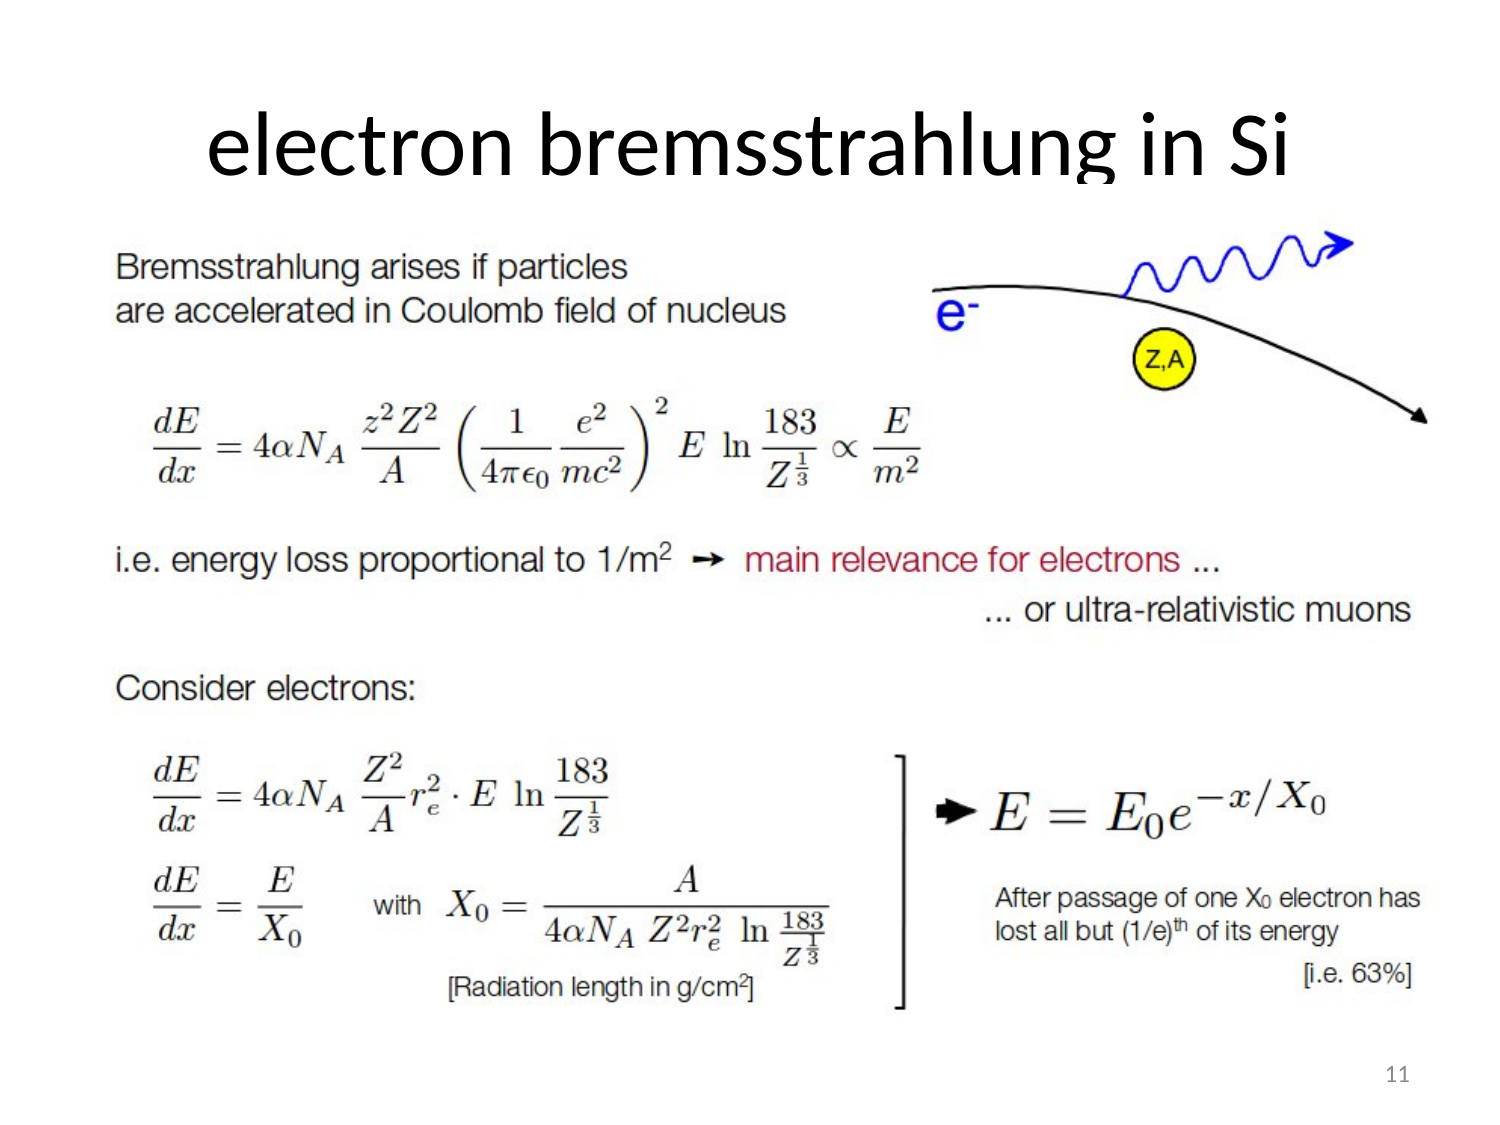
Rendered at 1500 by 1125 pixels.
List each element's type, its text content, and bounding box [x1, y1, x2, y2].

picture [87, 184, 1451, 1026]
slide_number 11 [1074, 1042, 1425, 1103]
title electron bremsstrahlung in Si [75, 45, 1425, 233]
